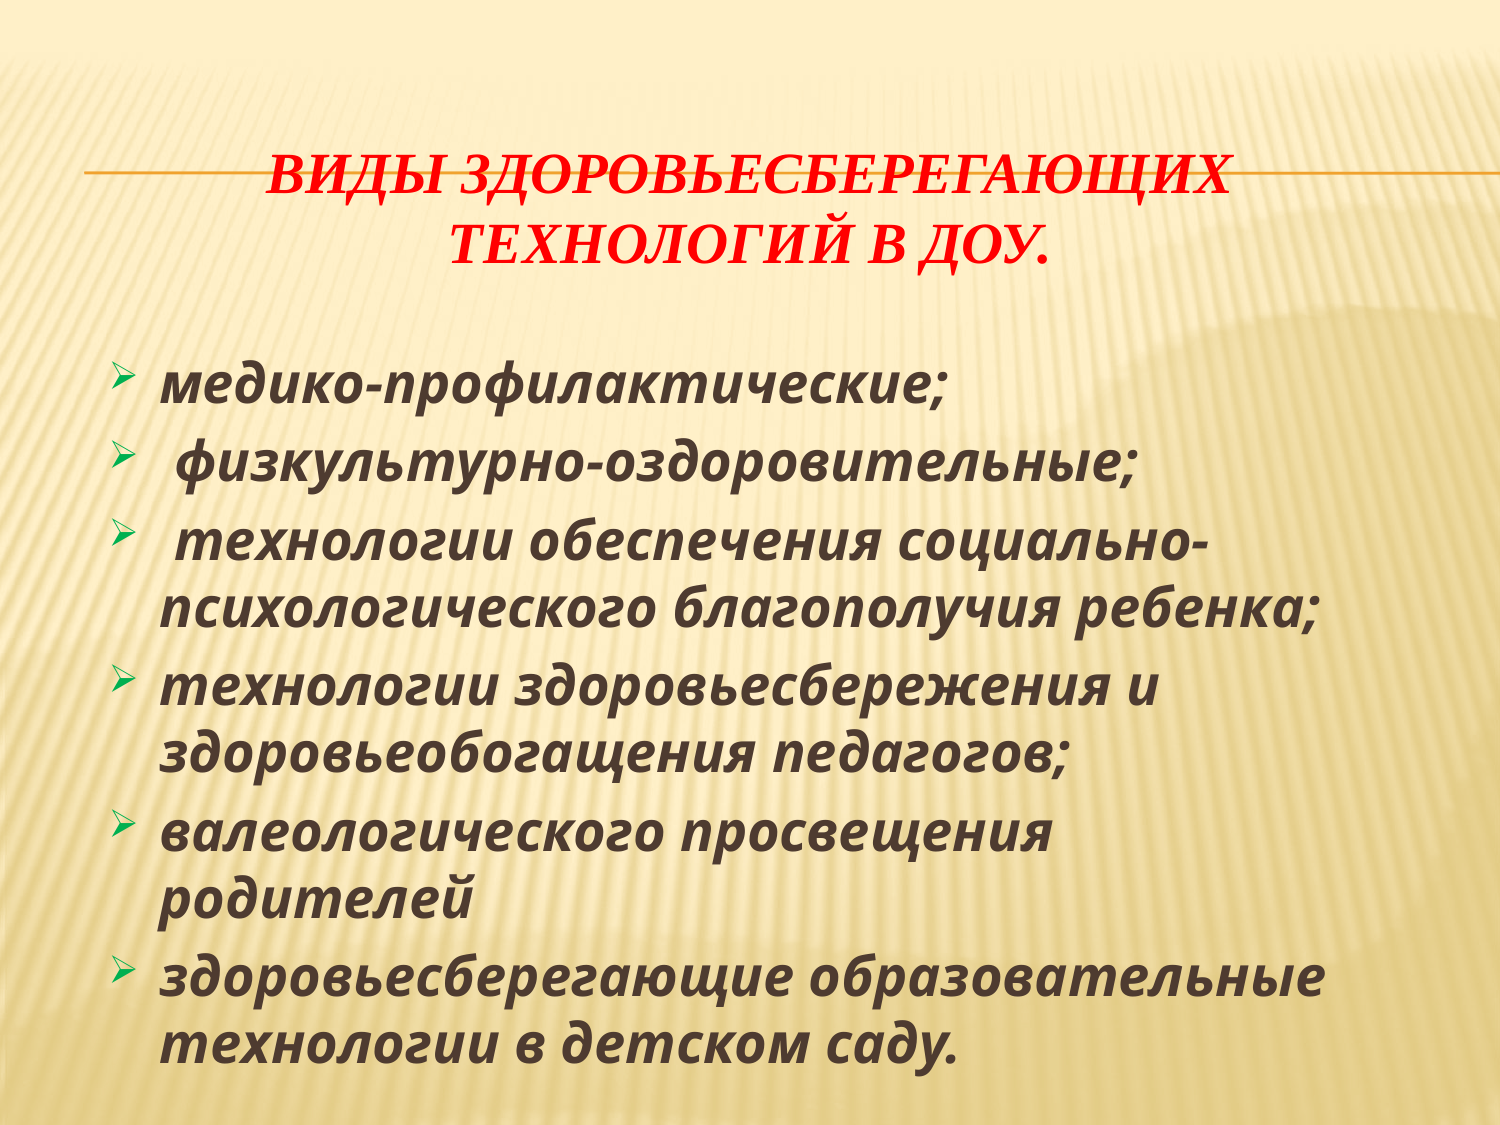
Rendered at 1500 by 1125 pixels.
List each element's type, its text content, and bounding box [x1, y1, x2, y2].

title Виды здоровьесберегающих технологий в ДОУ. [75, 58, 1425, 352]
list медико-профuлактические; физкультурно-оздоровительные; технологии обеспечения социально-психологического благополучия ребенка; технологии здоровьесбережения и здоровьеобогащения педагогов; валеологического просвещения родителей здоровьесберегающие образовательные технологии в детском саду. [93, 339, 1395, 1090]
